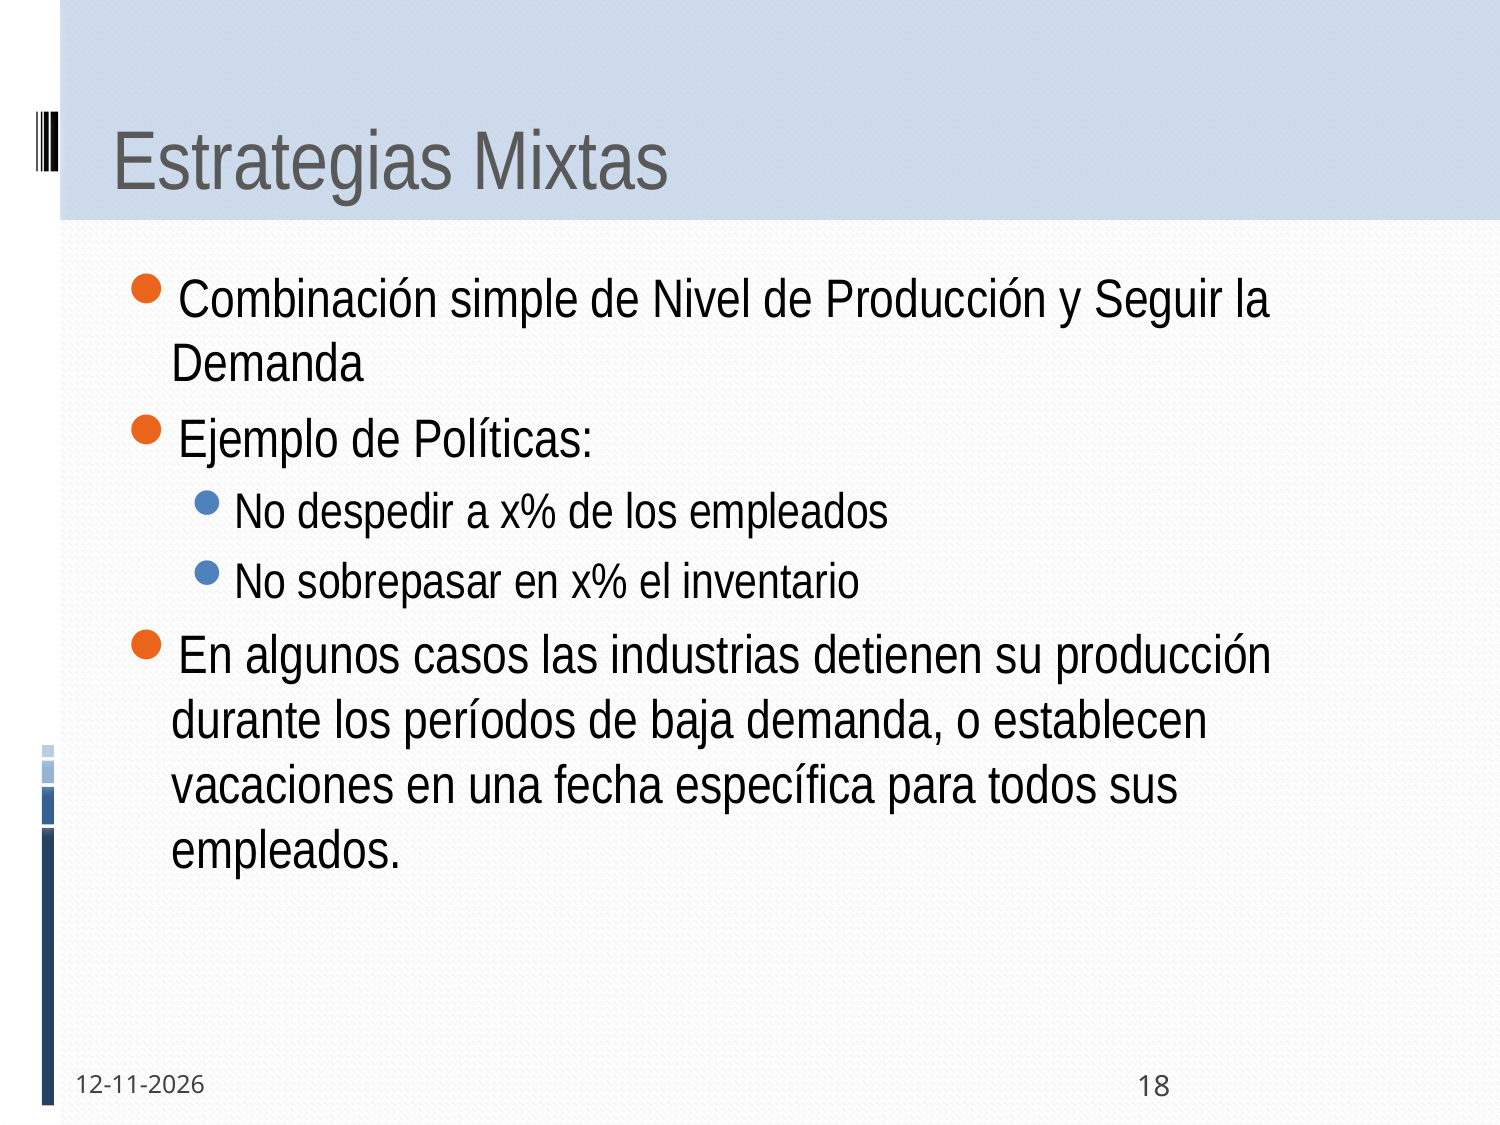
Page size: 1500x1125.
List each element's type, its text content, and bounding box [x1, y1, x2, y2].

list Combinación simple de Nivel de Producción y Seguir la Demanda Ejemplo de Políticas: No despedir a x% de los empleados No sobrepasar en x% el inventario En algunos casos las industrias detienen su producción durante los períodos de baja demanda, o establecen vacaciones en una fecha específica para todos sus empleados. [111, 255, 1436, 1038]
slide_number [75, 1042, 243, 1103]
title Estrategias Mixtas [111, 18, 1436, 207]
slide_number 18 [1045, 1046, 1171, 1107]
